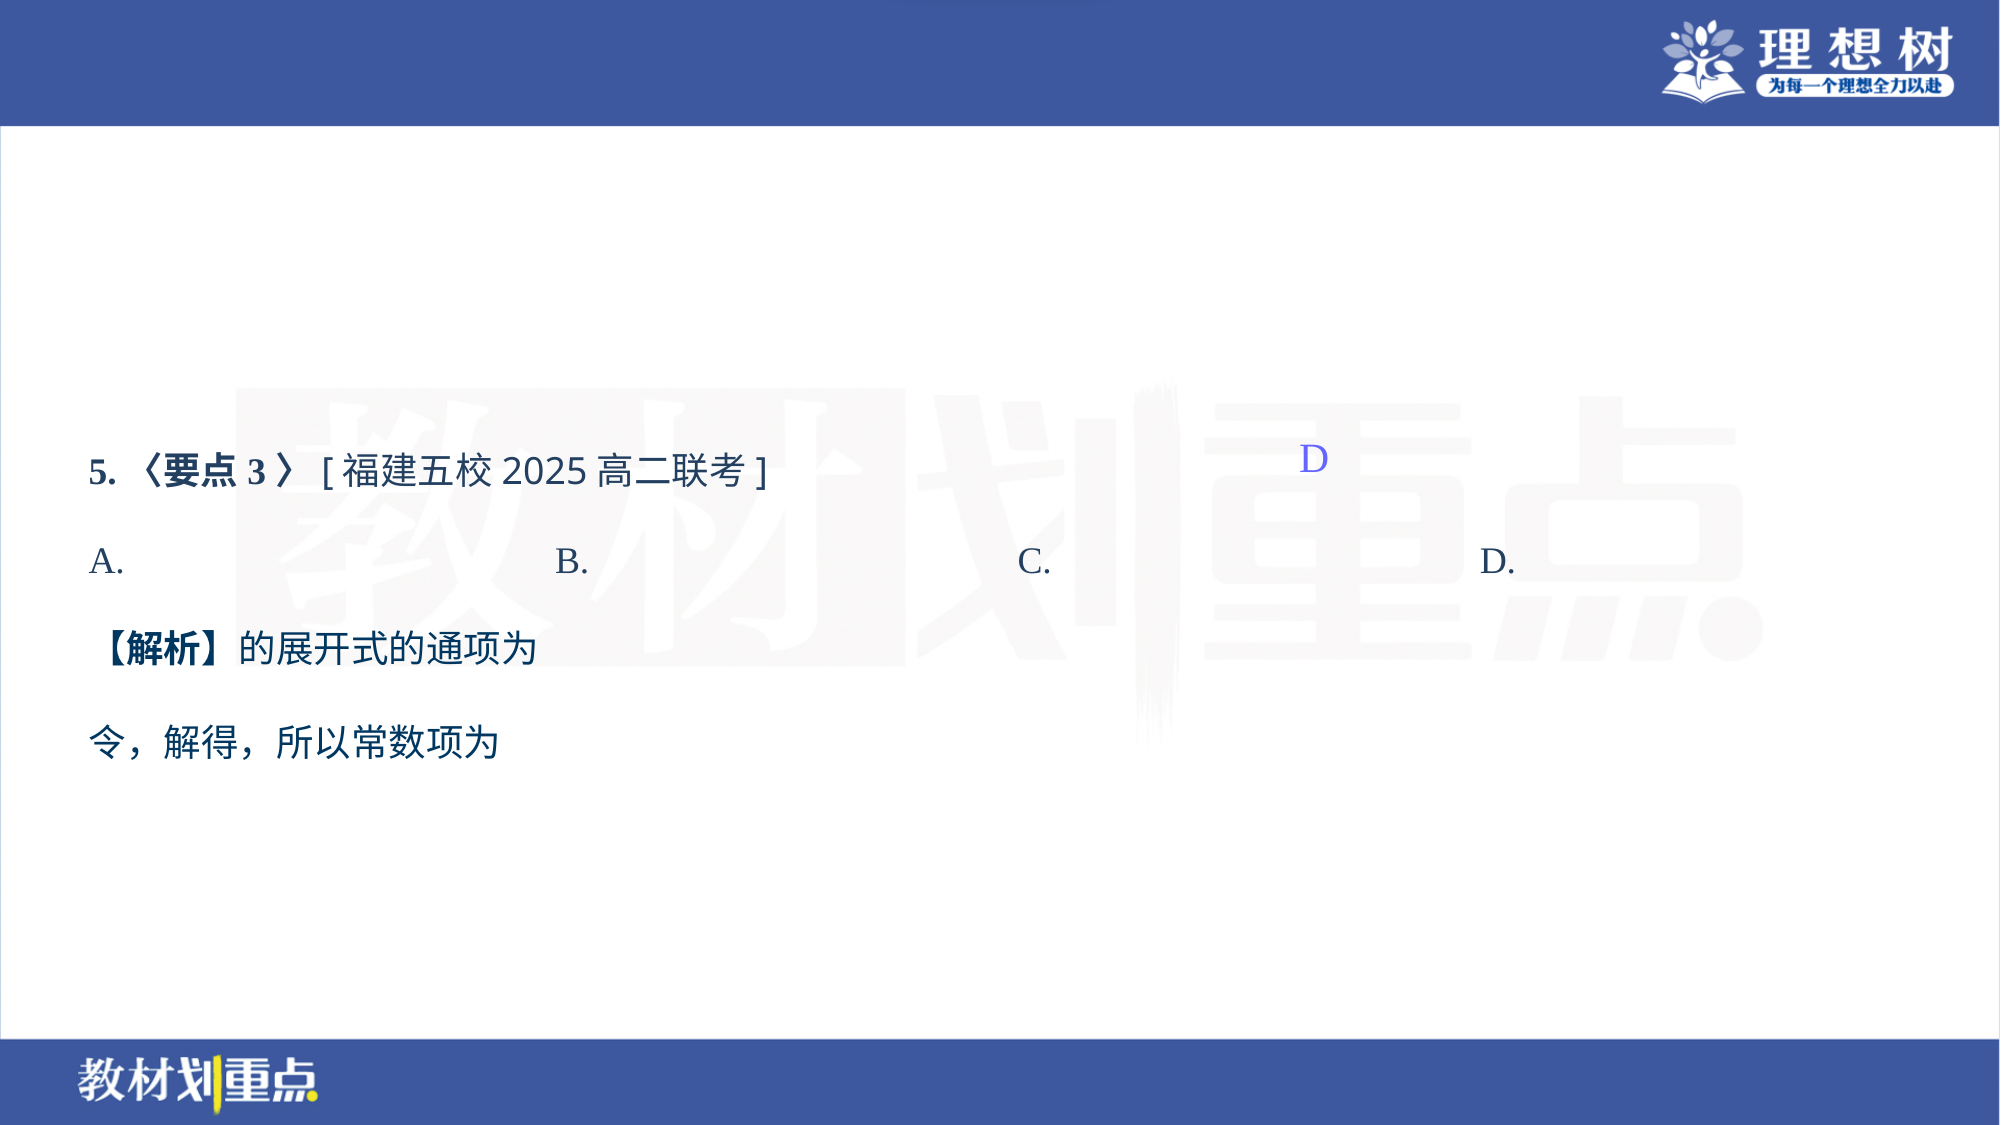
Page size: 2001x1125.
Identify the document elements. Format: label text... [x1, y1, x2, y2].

text_box D [1283, 428, 1345, 479]
picture [0, 0, 2000, 1125]
